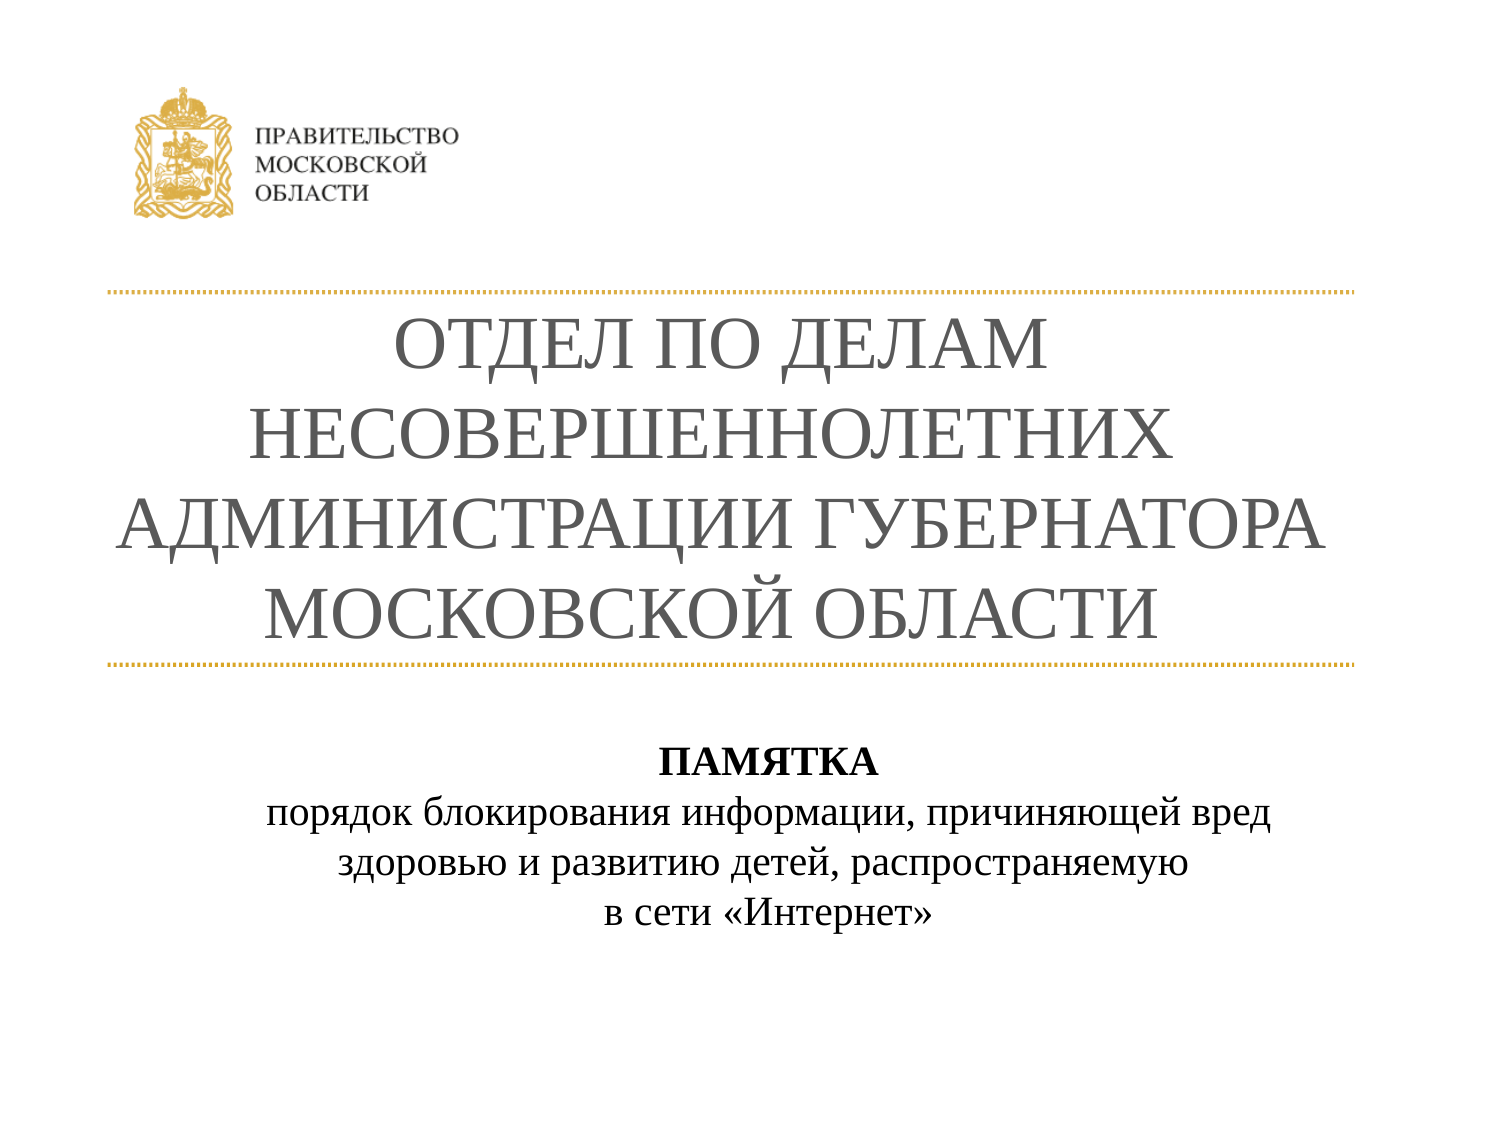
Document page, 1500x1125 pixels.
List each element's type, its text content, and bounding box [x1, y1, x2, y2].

picture [41, 39, 521, 265]
text_box ПАМЯТКА порядок блокирования информации, причиняющей вред здоровью и развитию детей, распространяемую в сети «Интернет» [236, 726, 1302, 992]
text_box ОТДЕЛ ПО ДЕЛАМ НЕСОВЕРШЕННОЛЕТНИХ АДМИНИСТРАЦИИ ГУБЕРНАТОРА МОСКОВСКОЙ ОБЛАСТИ [16, 286, 1427, 661]
